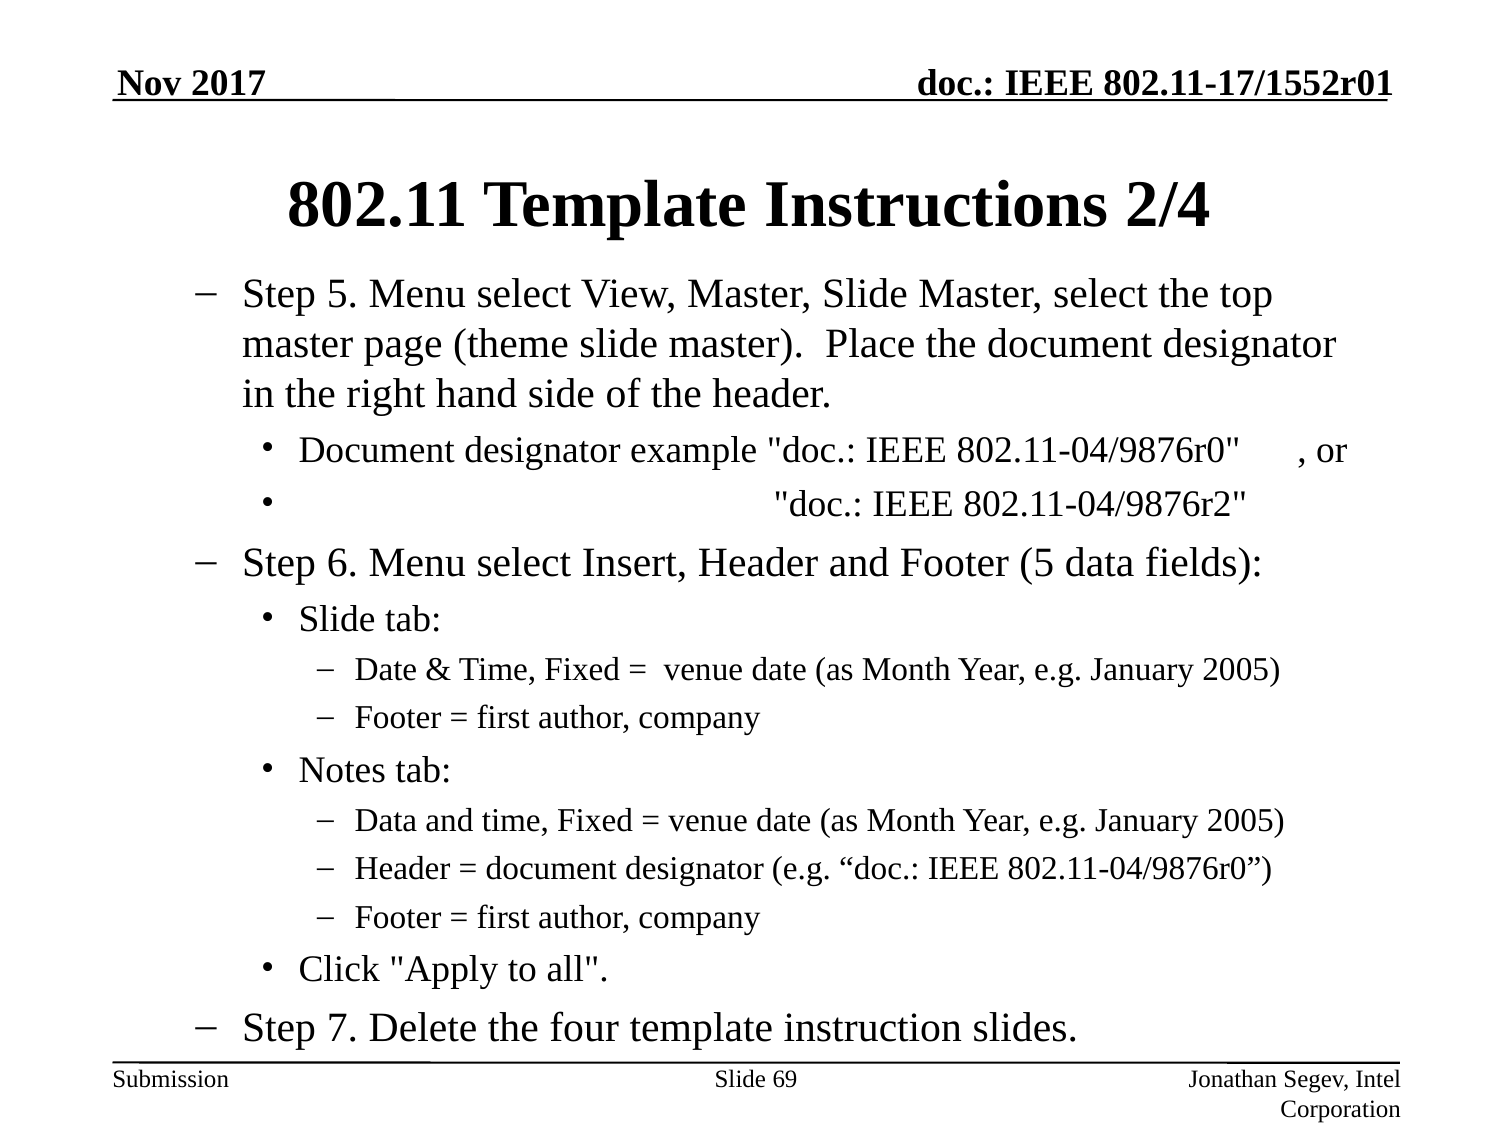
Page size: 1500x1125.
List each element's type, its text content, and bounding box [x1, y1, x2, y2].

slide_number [116, 58, 507, 104]
list Step 5. Menu select View, Master, Slide Master, select the top master page (theme slide master). Place the document designator in the right hand side of the header. Document designator example "doc.: IEEE 802.11-04/9876r0" , or "doc.: IEEE 802.11-04/9876r2" Step 6. Menu select Insert, Header and Footer (5 data fields): Slide tab: Date & Time, Fixed = venue date (as Month Year, e.g. January 2005) Footer = first author, company Notes tab: Data and time, Fixed = venue date (as Month Year, e.g. January 2005) Header = document designator (e.g. “doc.: IEEE 802.11-04/9876r0”) Footer = first author, company Click "Apply to all". Step 7. Delete the four template instruction slides. [105, 257, 1381, 1067]
slide_number Slide 69 [712, 1067, 800, 1123]
footer Jonathan Segev, Intel Corporation [1077, 1061, 1402, 1093]
title 802.11 Template Instructions 2/4 [112, 112, 1388, 288]
